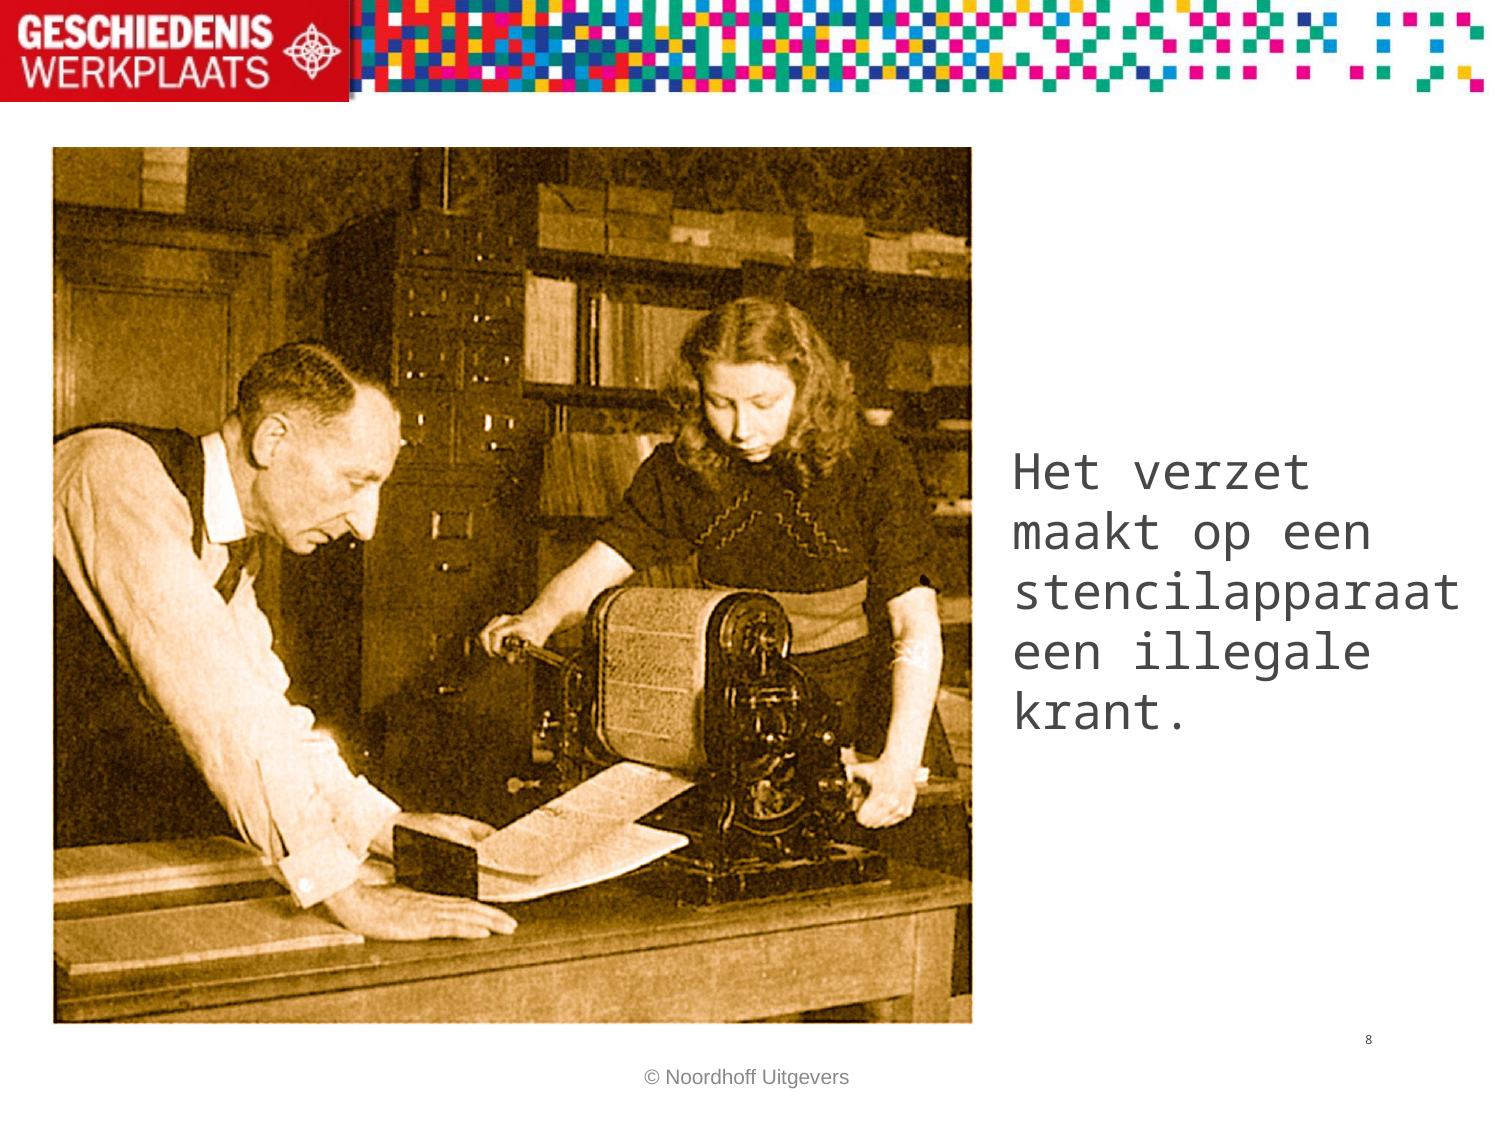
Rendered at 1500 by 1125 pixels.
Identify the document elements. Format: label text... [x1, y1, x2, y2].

slide_number 8 [1325, 1025, 1388, 1063]
picture [0, 0, 1500, 1125]
text_box © Noordhoff Uitgevers [512, 1045, 988, 1106]
text_box Het verzet maakt op een stencilapparaat een illegale krant. [997, 432, 1493, 748]
